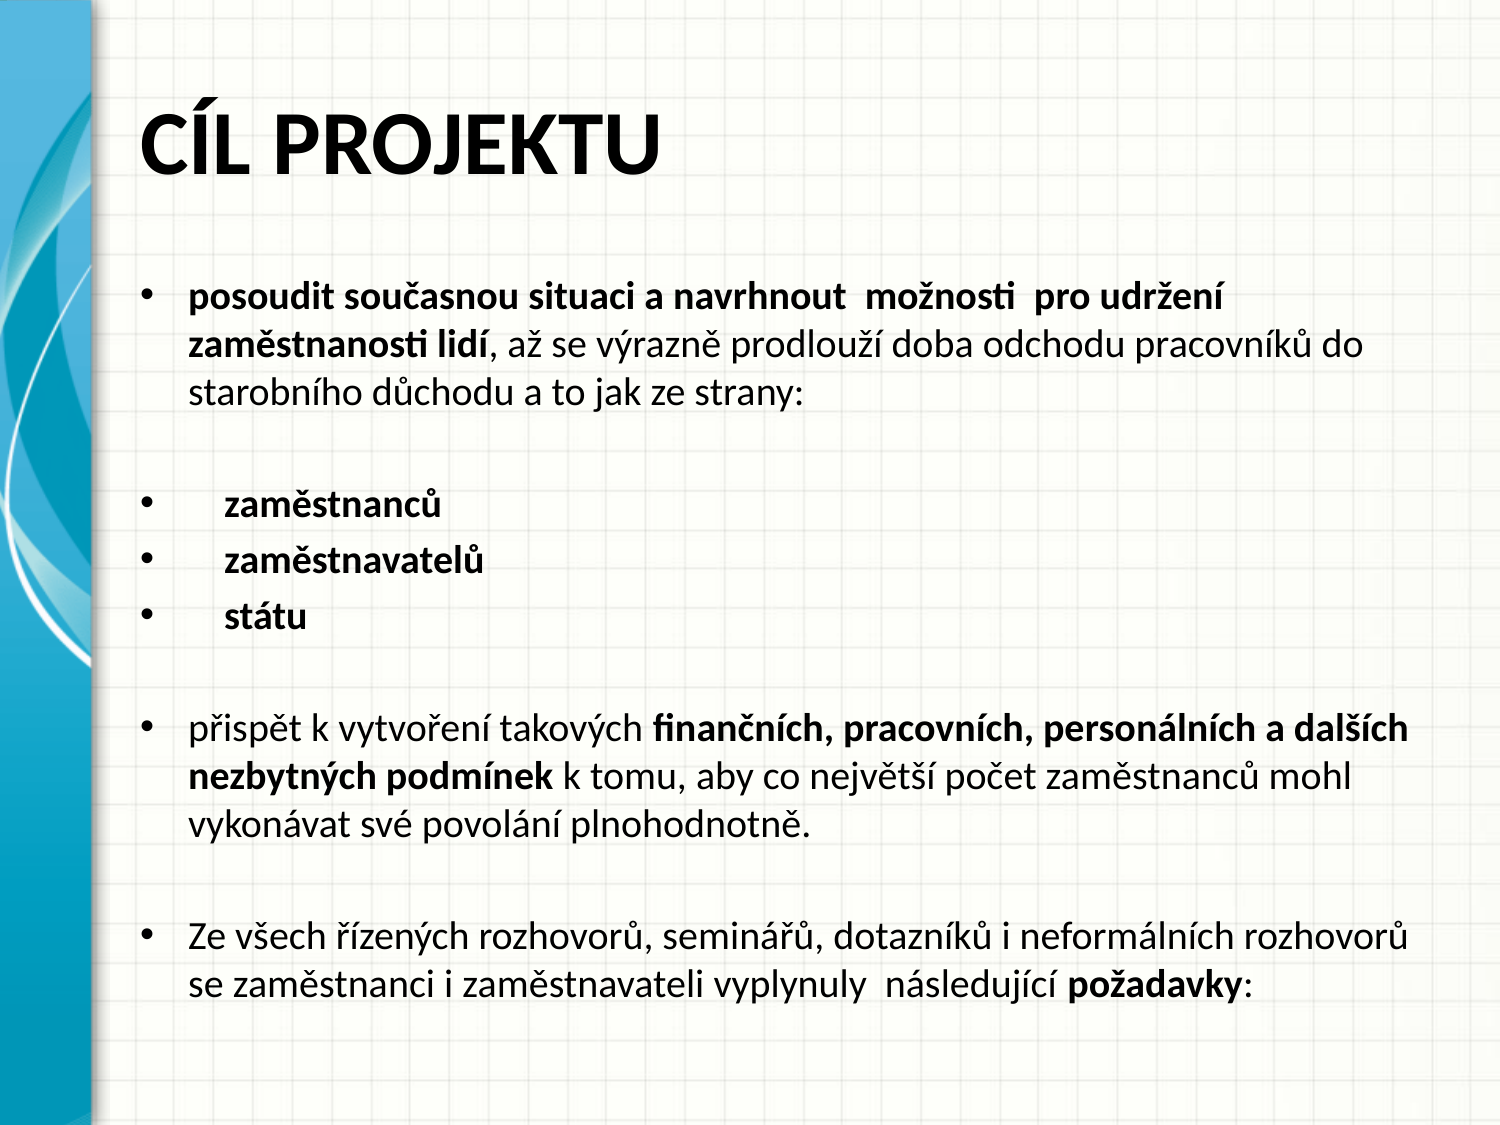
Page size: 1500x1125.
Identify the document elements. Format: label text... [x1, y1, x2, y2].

title CÍL PROJEKTU [125, 44, 1450, 232]
picture [0, 0, 1500, 1125]
list posoudit současnou situaci a navrhnout možnosti pro udržení zaměstnanosti lidí, až se výrazně prodlouží doba odchodu pracovníků do starobního důchodu a to jak ze strany: zaměstnanců zaměstnavatelů státu přispět k vytvoření takových finančních, pracovních, personálních a dalších nezbytných podmínek k tomu, aby co největší počet zaměstnanců mohl vykonávat své povolání plnohodnotně. Ze všech řízených rozhovorů, seminářů, dotazníků i neformálních rozhovorů se zaměstnanci i zaměstnavateli vyplynuly následující požadavky: [125, 261, 1450, 1071]
